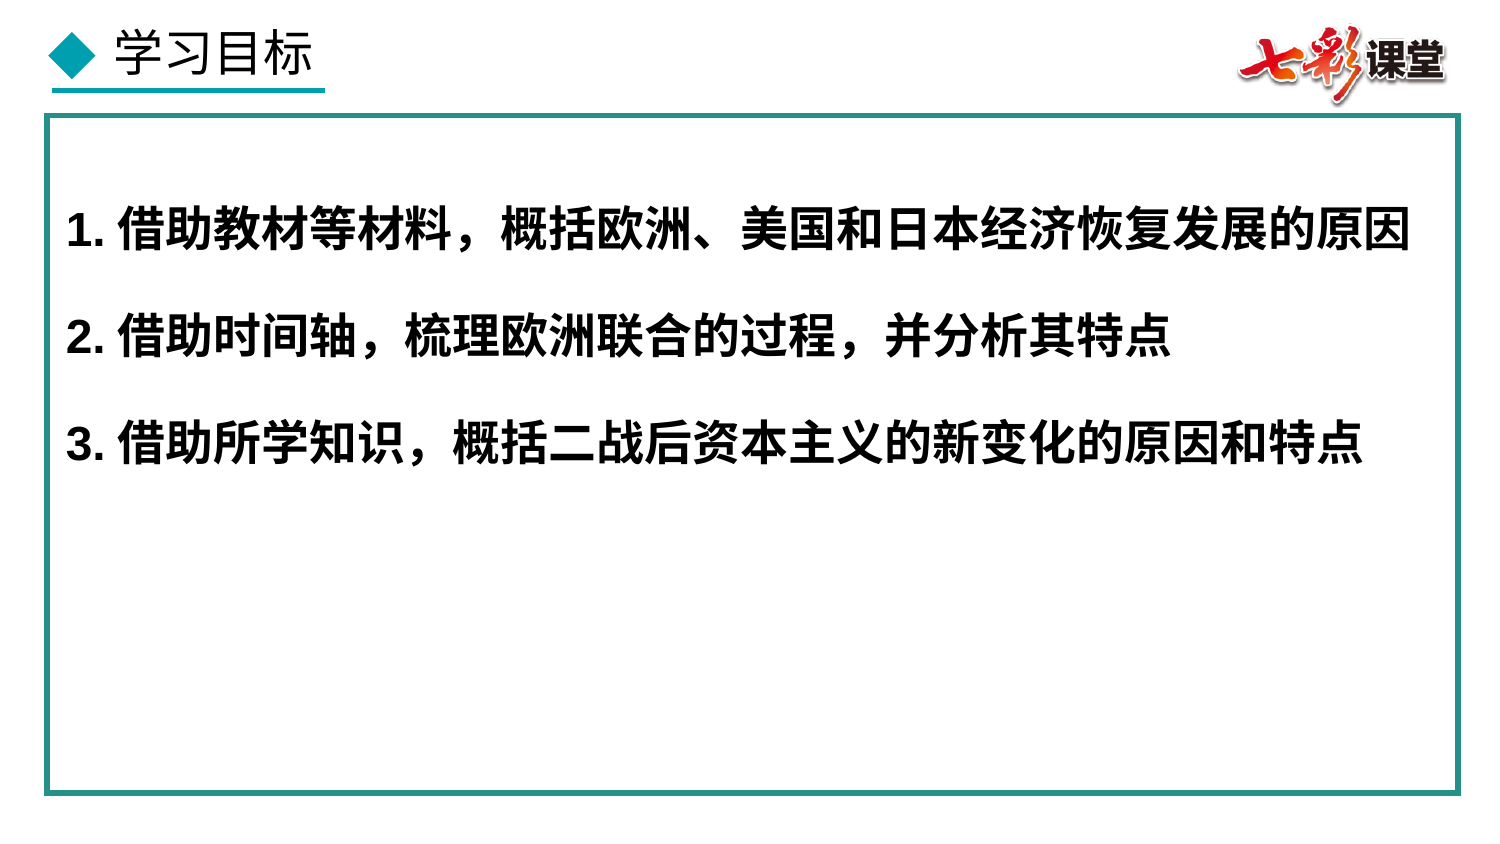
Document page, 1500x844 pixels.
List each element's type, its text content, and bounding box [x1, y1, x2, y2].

text_box 1.借助教材等材料，概括欧洲、美国和日本经济恢复发展的原因 2.借助时间轴，梳理欧洲联合的过程，并分析其特点 3.借助所学知识，概括二战后资本主义的新变化的原因和特点 [50, 161, 1472, 470]
picture [1234, 20, 1451, 108]
